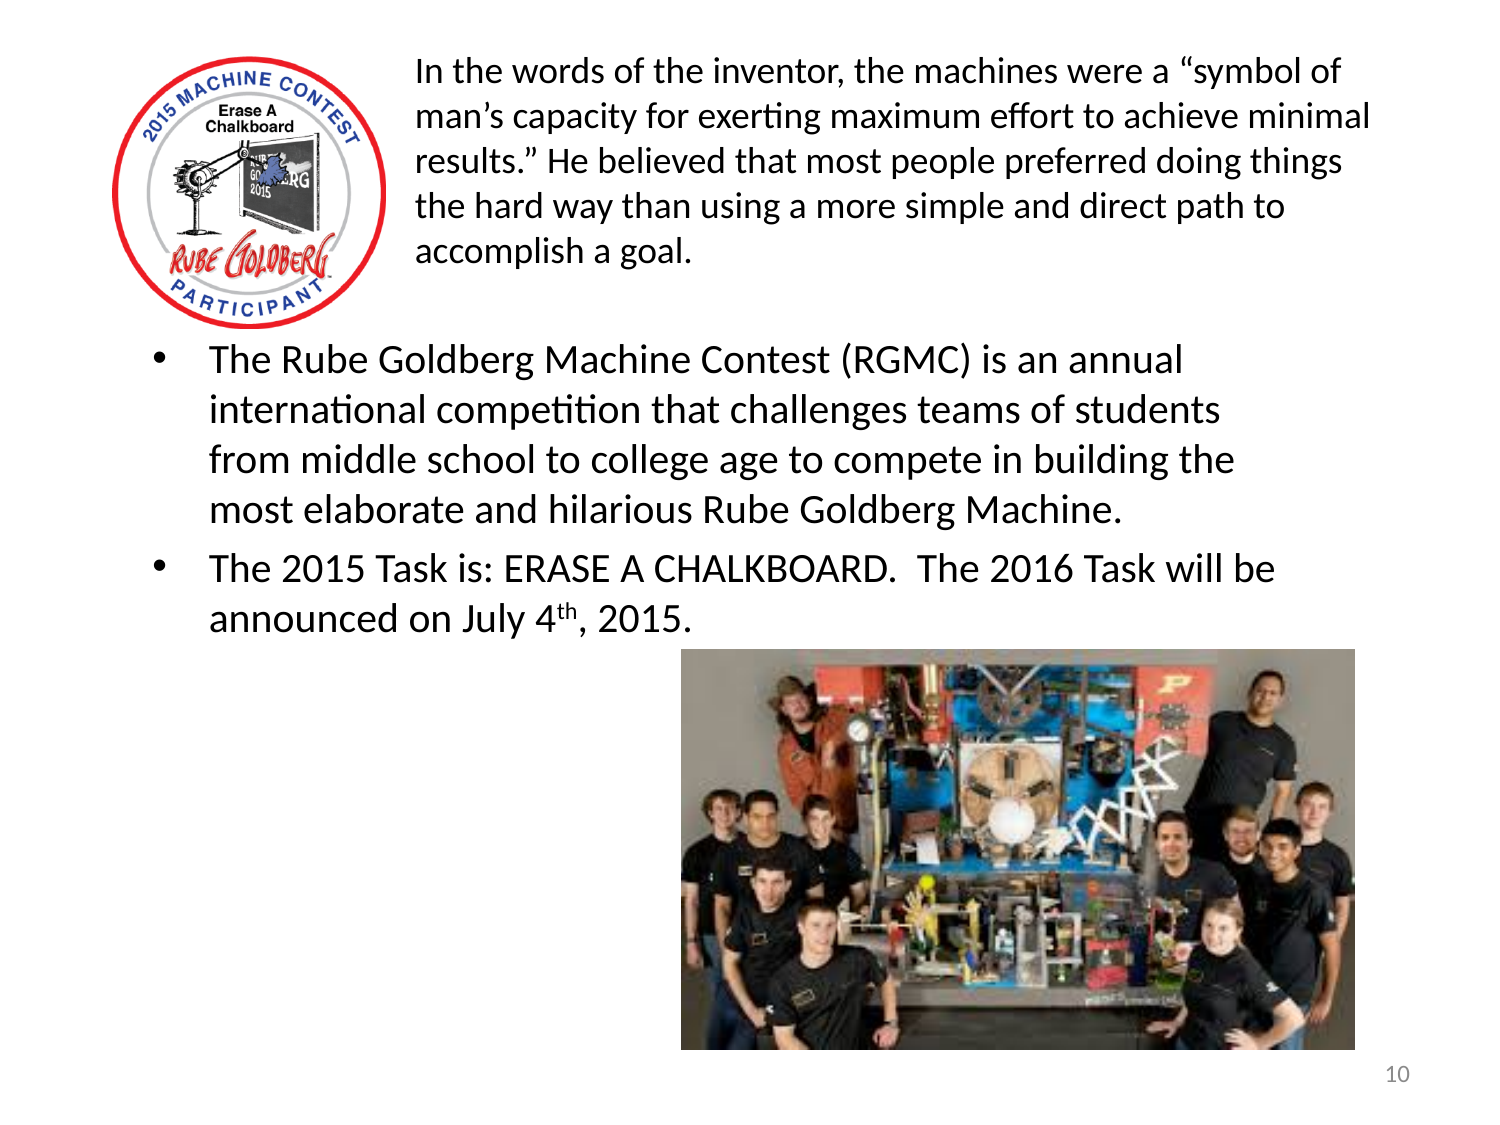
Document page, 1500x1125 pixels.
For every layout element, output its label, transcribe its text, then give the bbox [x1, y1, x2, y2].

picture [681, 649, 1355, 1051]
slide_number 10 [1074, 1042, 1425, 1103]
text_box In the words of the inventor, the machines were a “symbol of man’s capacity for exerting maximum effort to achieve minimal results.” He believed that most people preferred doing things the hard way than using a more simple and direct path to accomplish a goal. [399, 38, 1413, 324]
picture [112, 38, 387, 330]
list The Rube Goldberg Machine Contest (RGMC) is an annual international competition that challenges teams of students from middle school to college age to compete in building the most elaborate and hilarious Rube Goldberg Machine. The 2015 Task is: ERASE A CHALKBOARD. The 2016 Task will be announced on July 4th, 2015. [137, 324, 1300, 717]
